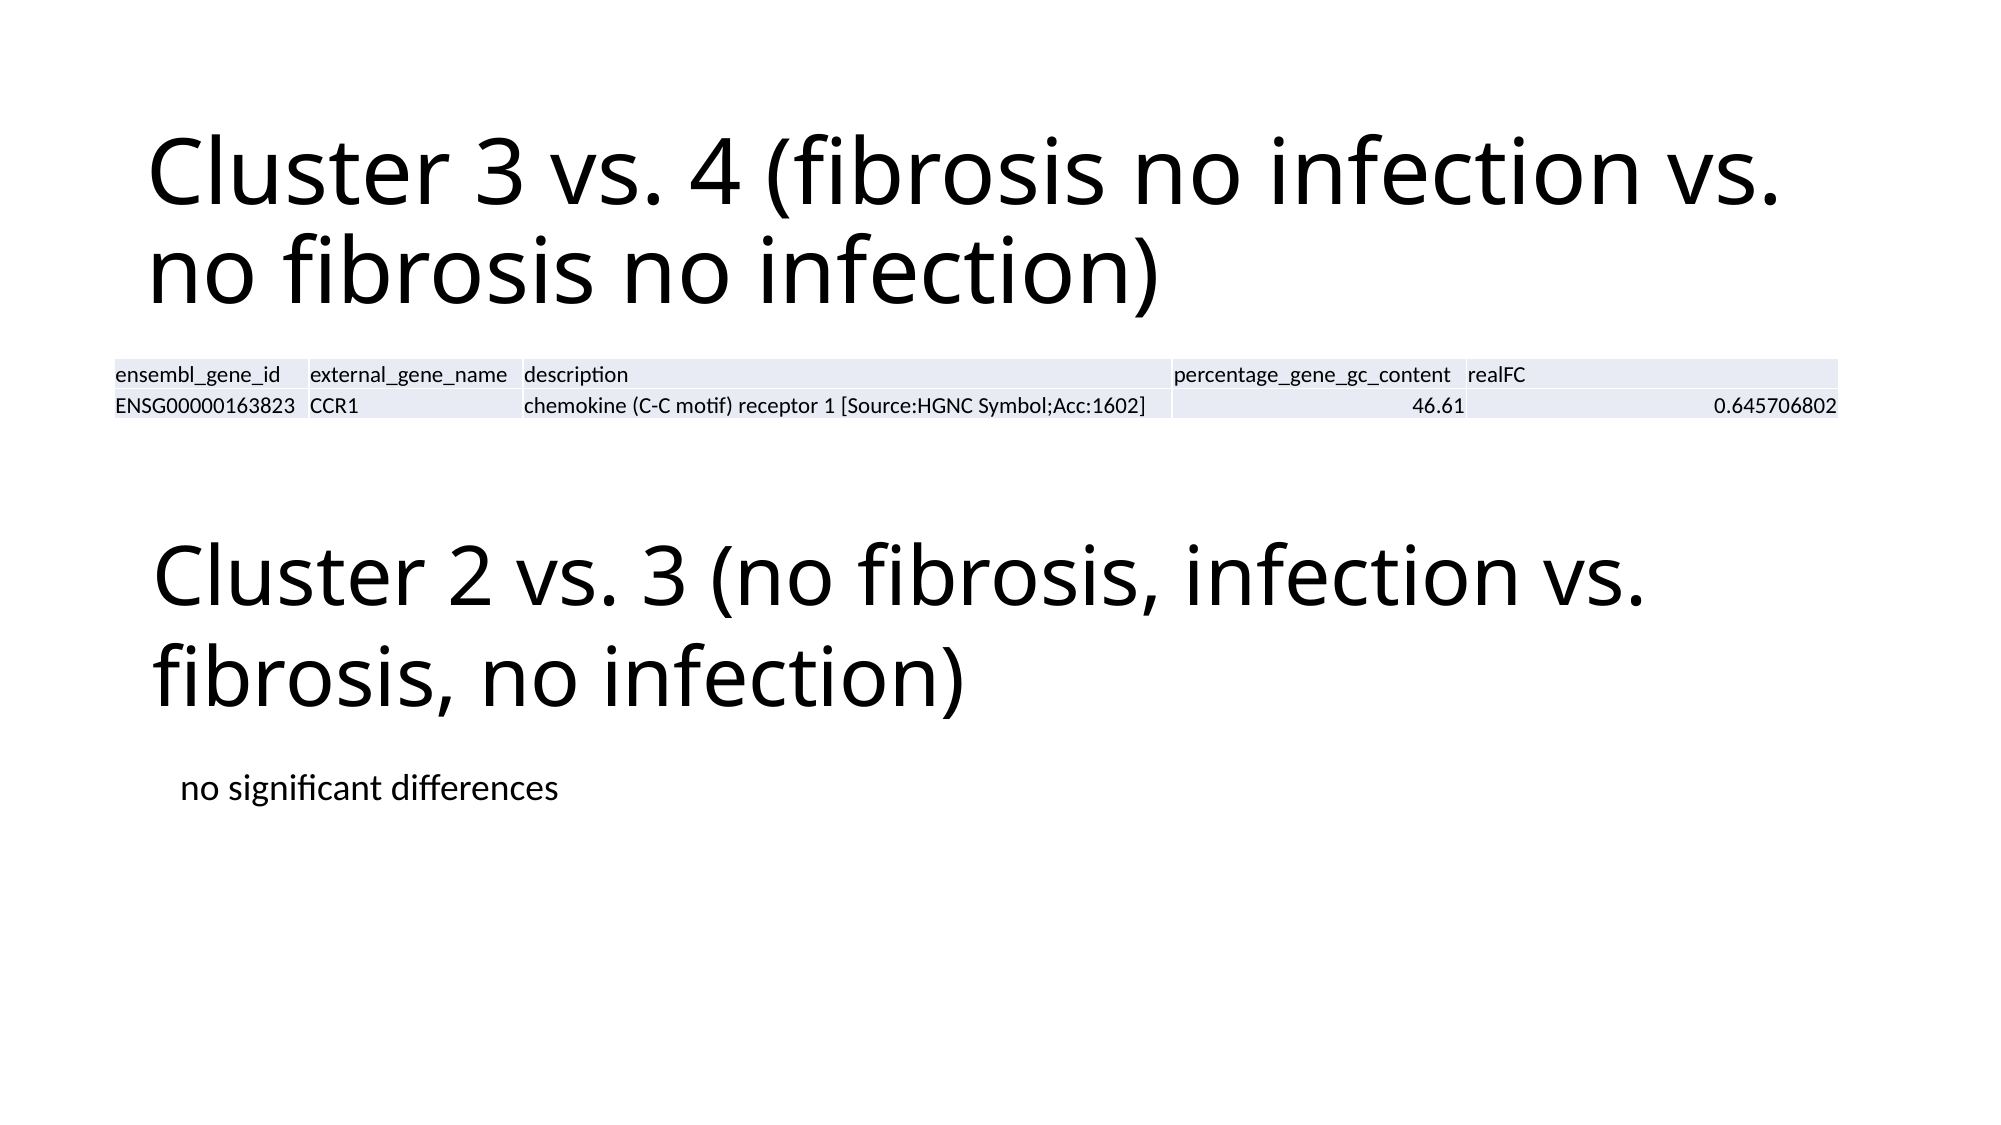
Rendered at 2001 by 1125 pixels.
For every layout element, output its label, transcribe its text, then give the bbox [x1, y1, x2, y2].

table_cell chemokine (C-C motif) receptor 1 [Source:HGNC Symbol;Acc:1602] [524, 389, 1171, 418]
table_header percentage_gene_gc_content [1173, 359, 1466, 388]
text_box Cluster 2 vs. 3 (no fibrosis, infection vs. fibrosis, no infection) [137, 516, 1863, 735]
table_header description [524, 359, 1171, 388]
title Cluster 3 vs. 4 (fibrosis no infection vs. no fibrosis no infection) [131, 115, 1857, 334]
table_header external_gene_name [310, 359, 522, 388]
table_cell 46.61 [1173, 389, 1466, 418]
table_header ensembl_gene_id [115, 359, 308, 388]
table_cell 0.645706802 [1467, 389, 1838, 418]
table_cell ENSG00000163823 [115, 389, 308, 418]
table_cell CCR1 [310, 389, 522, 418]
table_header realFC [1467, 359, 1838, 388]
text_box no significant differences [165, 755, 1349, 815]
